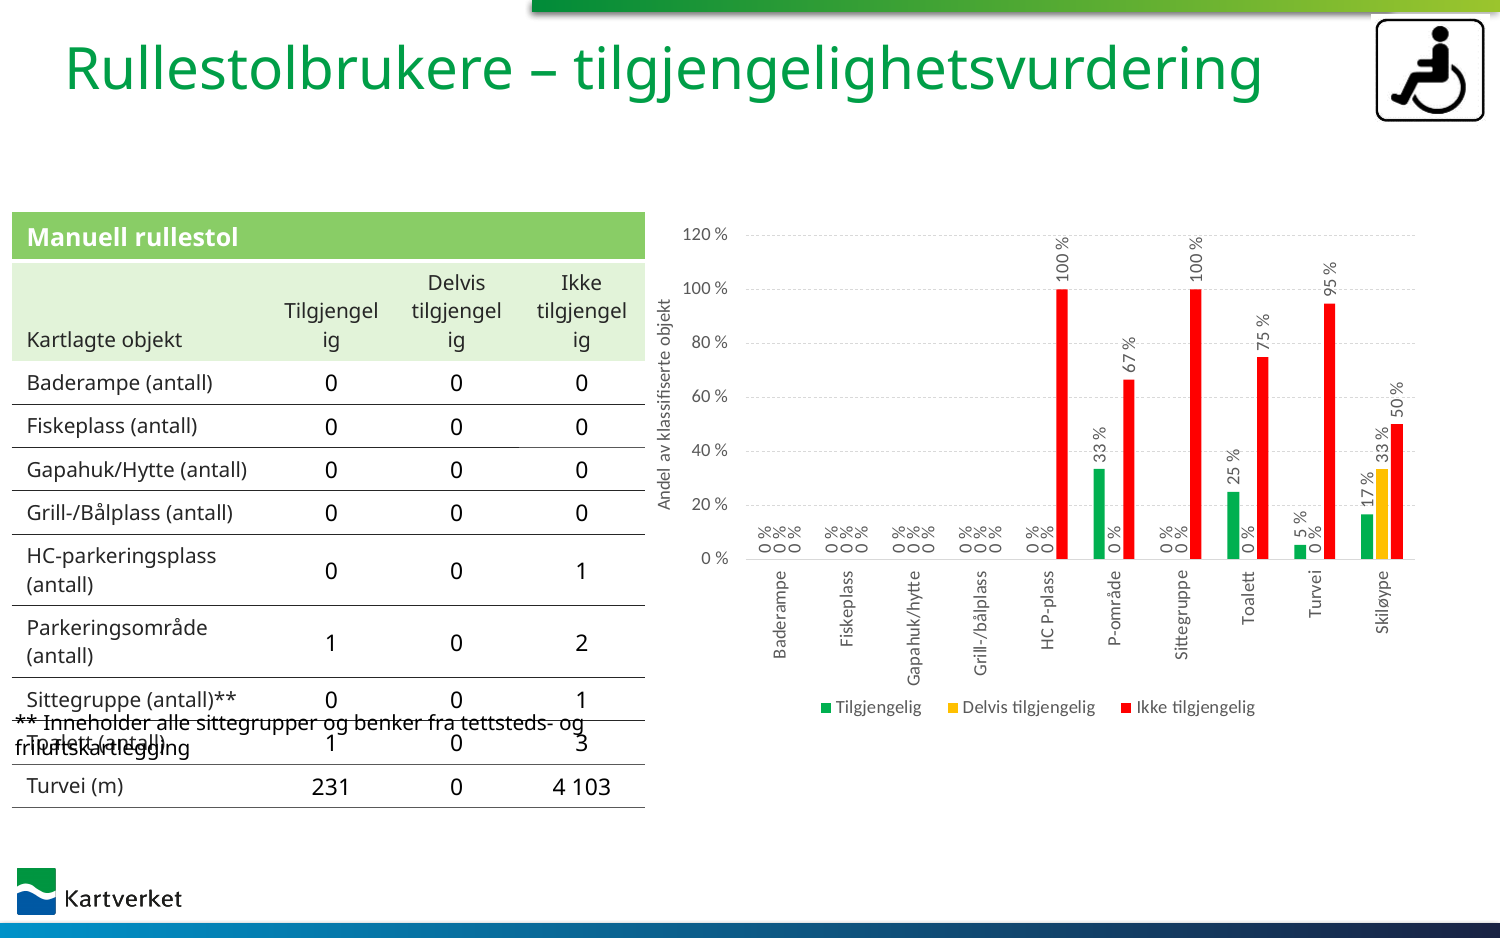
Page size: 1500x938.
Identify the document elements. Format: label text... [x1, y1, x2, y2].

table_cell 2 [519, 606, 638, 677]
table_cell 0 [394, 405, 519, 447]
table_cell 0 [394, 678, 519, 702]
table_cell 0 [394, 768, 519, 807]
table_cell Parkeringsområde (antall) [12, 606, 269, 677]
table_cell Delvis tilgjengelig [394, 263, 519, 361]
table_cell Ikke tilgjengelig [519, 263, 638, 361]
table_cell Gapahuk/Hytte (antall) [12, 448, 269, 490]
table_cell Kartlagte objekt [12, 263, 269, 361]
text_box ** Inneholder alle sittegrupper og benker fra tettsteds- og friluftskartlegging [0, 702, 745, 768]
table_cell 1 [269, 606, 394, 677]
table_cell 0 [394, 448, 519, 490]
picture [643, 218, 1426, 728]
table_cell 0 [519, 405, 638, 447]
table_cell Turvei (m) [12, 768, 269, 807]
table_cell 4 103 [519, 768, 645, 807]
table_cell 231 [269, 768, 394, 807]
table_cell 0 [269, 535, 394, 605]
table_cell 0 [519, 491, 638, 534]
table_cell 0 [394, 491, 519, 534]
table_cell 0 [269, 448, 394, 490]
table_cell HC-parkeringsplass (antall) [12, 535, 269, 605]
table_cell 1 [519, 535, 638, 605]
table_cell Sittegruppe (antall)** [12, 678, 269, 702]
table_cell Tilgjengelig [269, 263, 394, 361]
text_box Rullestolbrukere – tilgjengelighetsvurdering [49, 12, 1372, 109]
table_cell 0 [269, 678, 394, 702]
table_cell 0 [519, 448, 638, 490]
table_cell 0 [394, 535, 519, 605]
table_cell 0 [394, 361, 519, 404]
table_cell 1 [519, 678, 638, 702]
table_cell 0 [269, 491, 394, 534]
table_cell 0 [394, 606, 519, 677]
picture [1371, 13, 1491, 127]
table_cell 0 [269, 361, 394, 404]
table_cell Fiskeplass (antall) [12, 405, 269, 447]
table_cell 0 [519, 361, 638, 404]
table_header Manuell rullestol [12, 212, 645, 259]
table_cell Grill-/Bålplass (antall) [12, 491, 269, 534]
table_cell Baderampe (antall) [12, 361, 269, 404]
table_cell 0 [269, 405, 394, 447]
